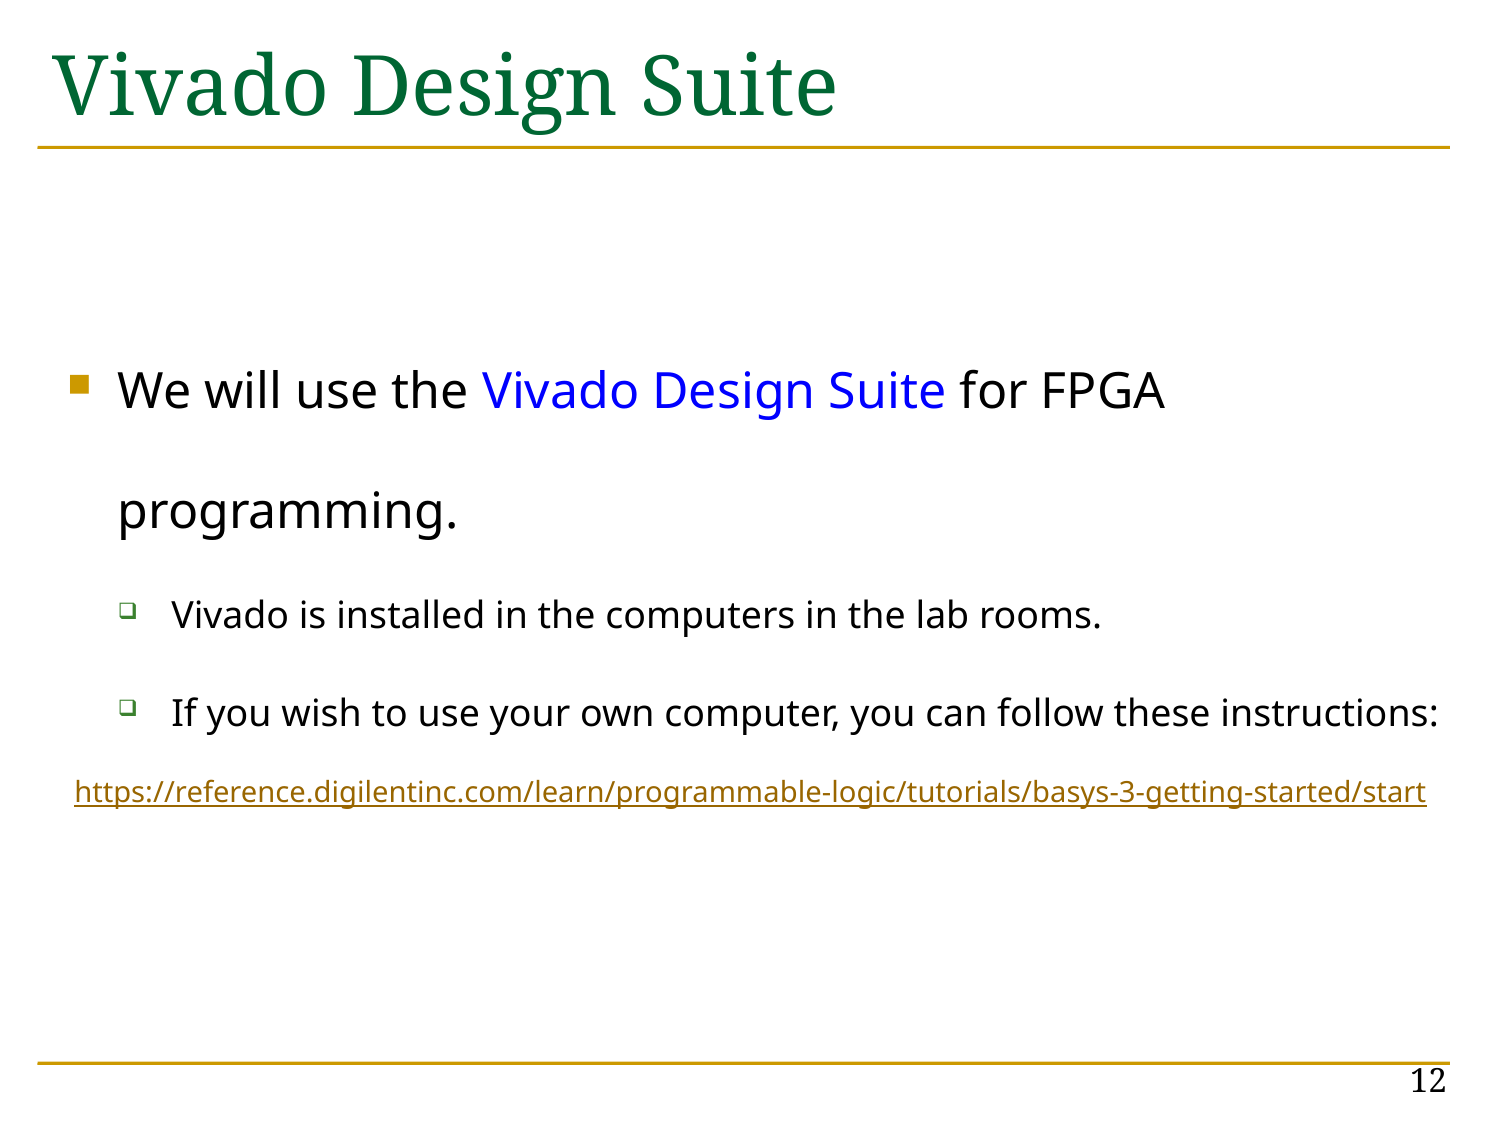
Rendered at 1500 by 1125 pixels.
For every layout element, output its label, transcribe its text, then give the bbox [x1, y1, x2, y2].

title Vivado Design Suite [37, 24, 1450, 200]
slide_number 12 [1111, 1036, 1462, 1112]
list We will use the Vivado Design Suite for FPGA programming. Vivado is installed in the computers in the lab rooms. If you wish to use your own computer, you can follow these instructions: https://reference.digilentinc.com/learn/programmable-logic/tutorials/basys-3-getting-started/start [40, 224, 1462, 888]
